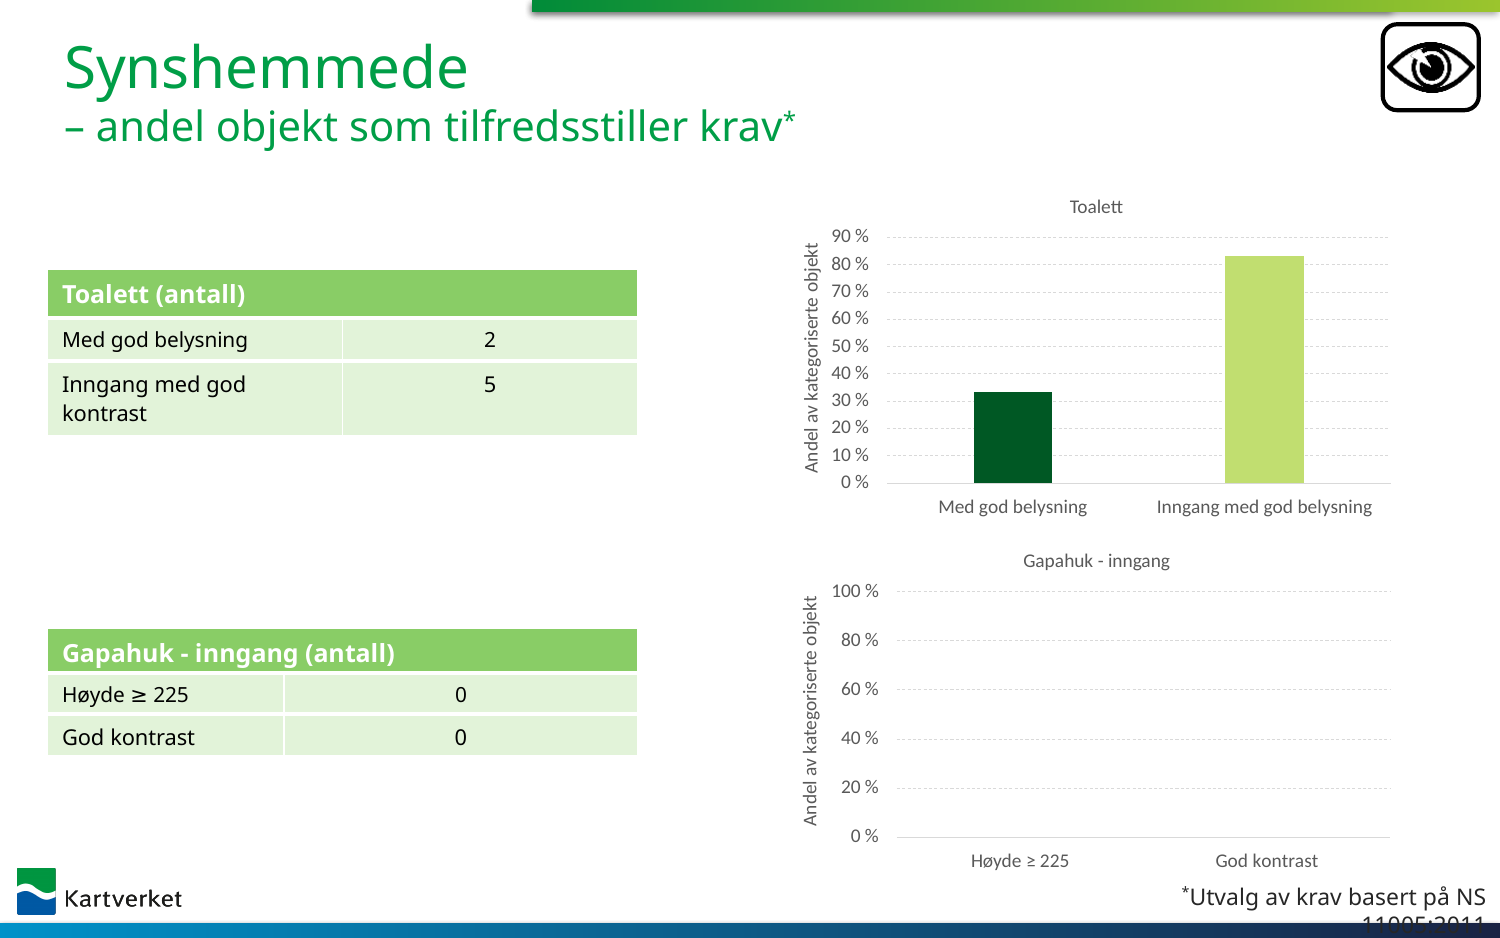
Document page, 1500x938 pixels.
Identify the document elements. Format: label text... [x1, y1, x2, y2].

table_cell Inngang med god kontrast [48, 363, 342, 435]
table_cell Høyde ≥ 225 [48, 675, 283, 712]
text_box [1382, 24, 1480, 111]
picture [791, 541, 1402, 880]
table_cell 0 [285, 675, 637, 712]
table_cell Med god belysning [48, 320, 342, 359]
table_header Toalett (antall) [48, 270, 637, 316]
table_cell 5 [343, 363, 637, 435]
table_header Gapahuk - inngang (antall) [48, 629, 637, 671]
picture [791, 187, 1402, 526]
table_cell God kontrast [48, 716, 283, 755]
table_cell 2 [343, 320, 637, 359]
text_box Synshemmede – andel objekt som tilfredsstiller krav* [49, 24, 1431, 158]
text_box *Utvalg av krav basert på NS 11005:2011 [1068, 873, 1500, 938]
table_cell 0 [285, 716, 637, 755]
